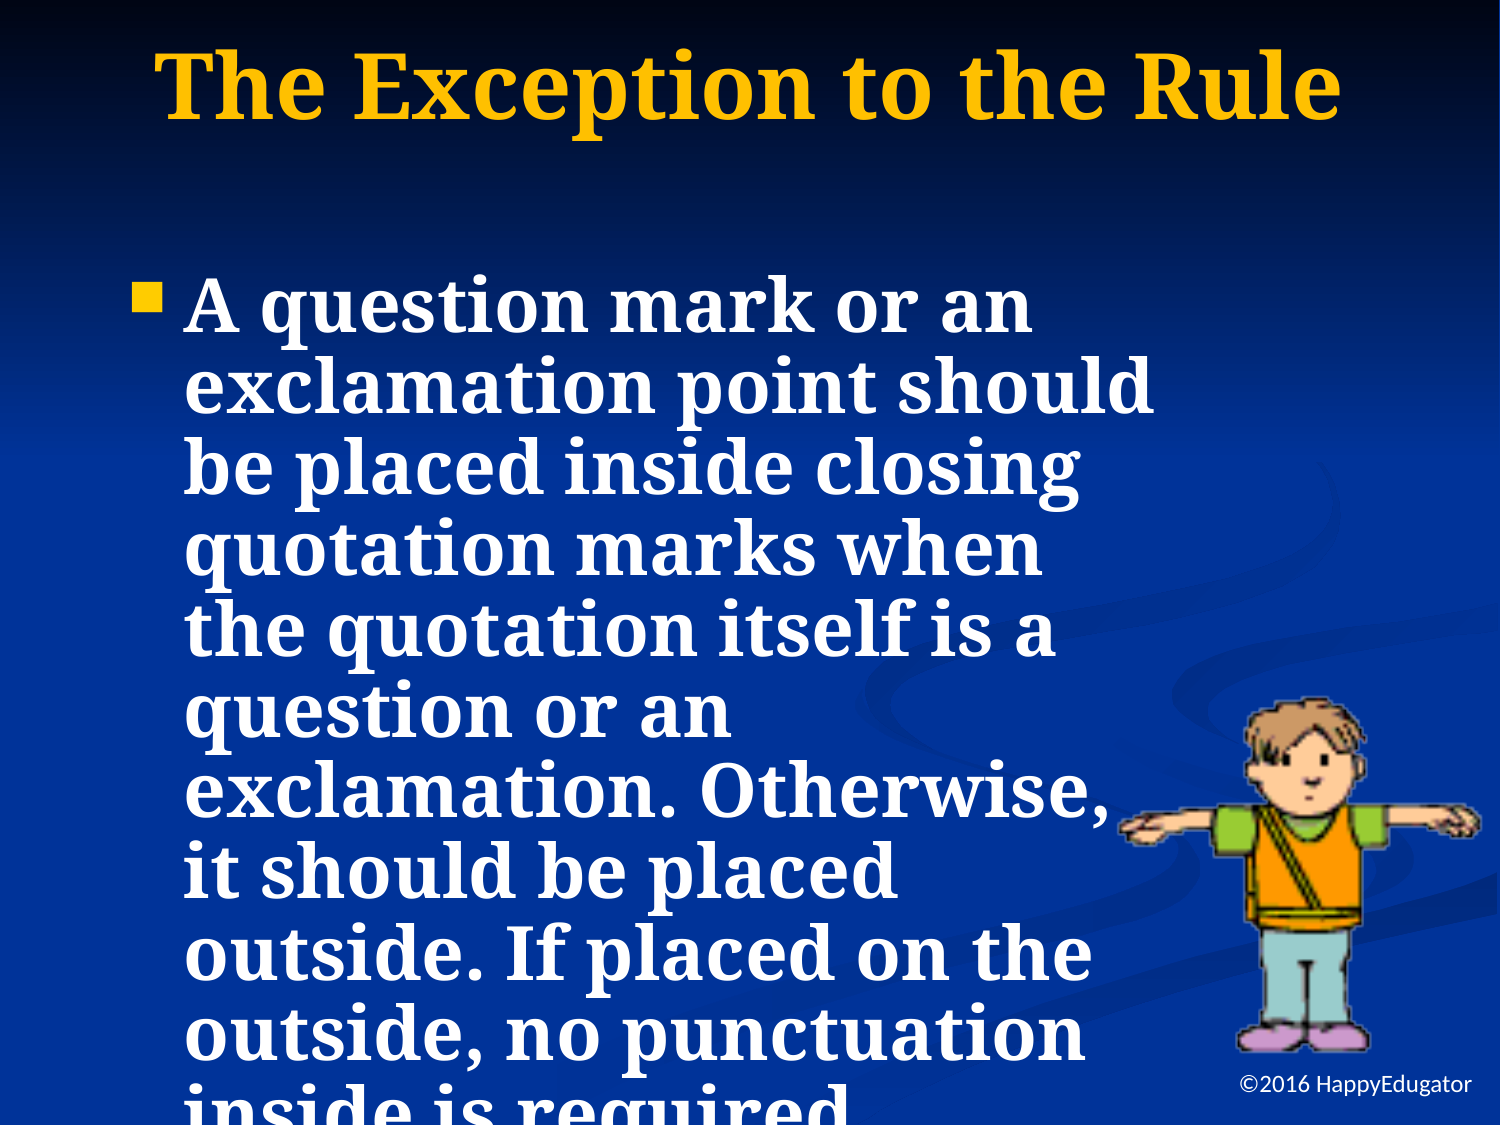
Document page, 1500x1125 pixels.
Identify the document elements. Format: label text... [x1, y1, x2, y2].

list A question mark or an exclamation point should be placed inside closing quotation marks when the quotation itself is a question or an exclamation. Otherwise, it should be placed outside. If placed on the outside, no punctuation inside is required. [112, 259, 1201, 1064]
picture [1112, 687, 1490, 1061]
text_box ©2016 HappyEdugator [999, 1060, 1488, 1105]
title The Exception to the Rule [74, 11, 1426, 155]
